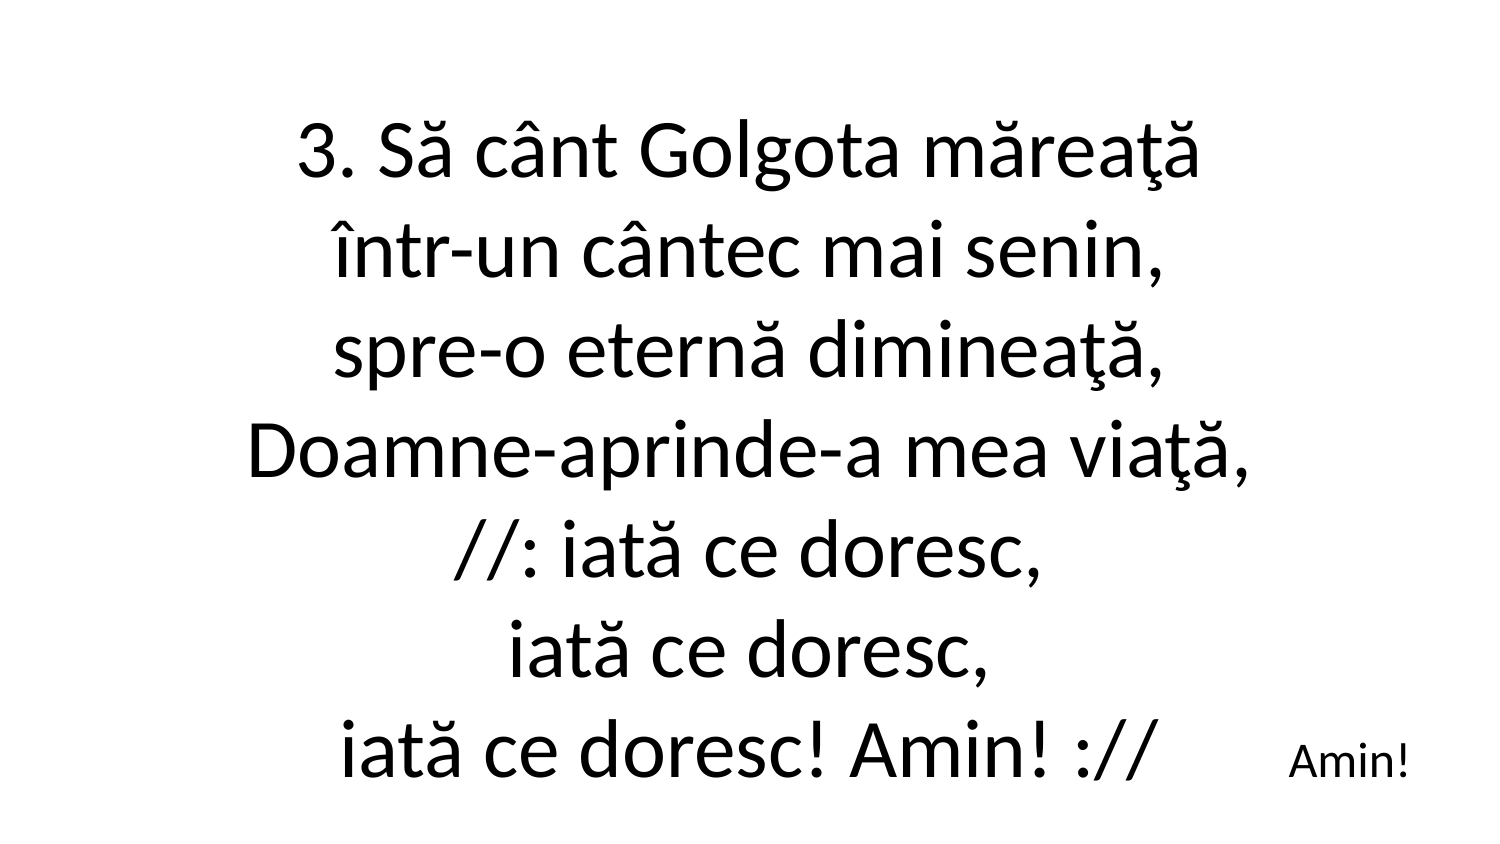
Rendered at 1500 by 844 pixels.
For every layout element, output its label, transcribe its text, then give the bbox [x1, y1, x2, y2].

text_box Amin! [1273, 674, 1427, 795]
text_box 3. Să cânt Golgota măreaţă într-un cântec mai senin, spre-o eternă dimineaţă, Doamne-aprinde-a mea viaţă, //: iată ce doresc, iată ce doresc, iată ce doresc! Amin! :// [231, 42, 1269, 802]
